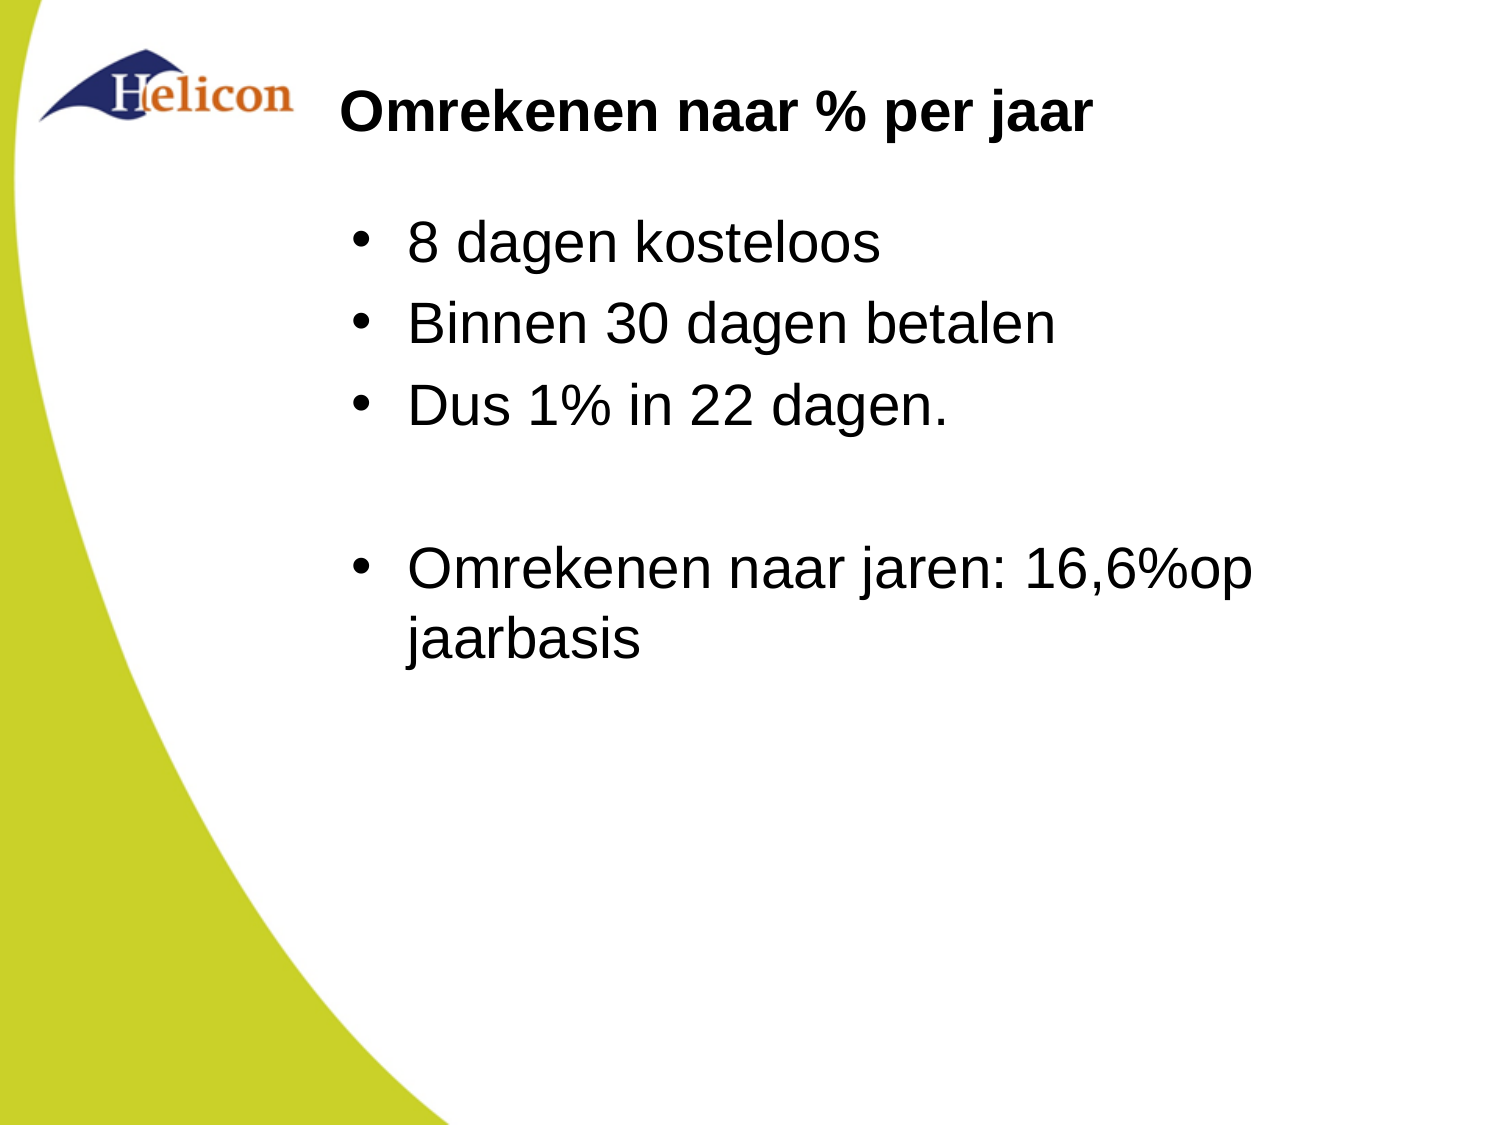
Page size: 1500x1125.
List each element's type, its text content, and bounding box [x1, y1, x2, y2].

title Omrekenen naar % per jaar [324, 54, 1415, 161]
list 8 dagen kosteloos Binnen 30 dagen betalen Dus 1% in 22 dagen. Omrekenen naar jaren: 16,6%op jaarbasis [336, 196, 1425, 1005]
picture [0, 0, 1500, 1125]
